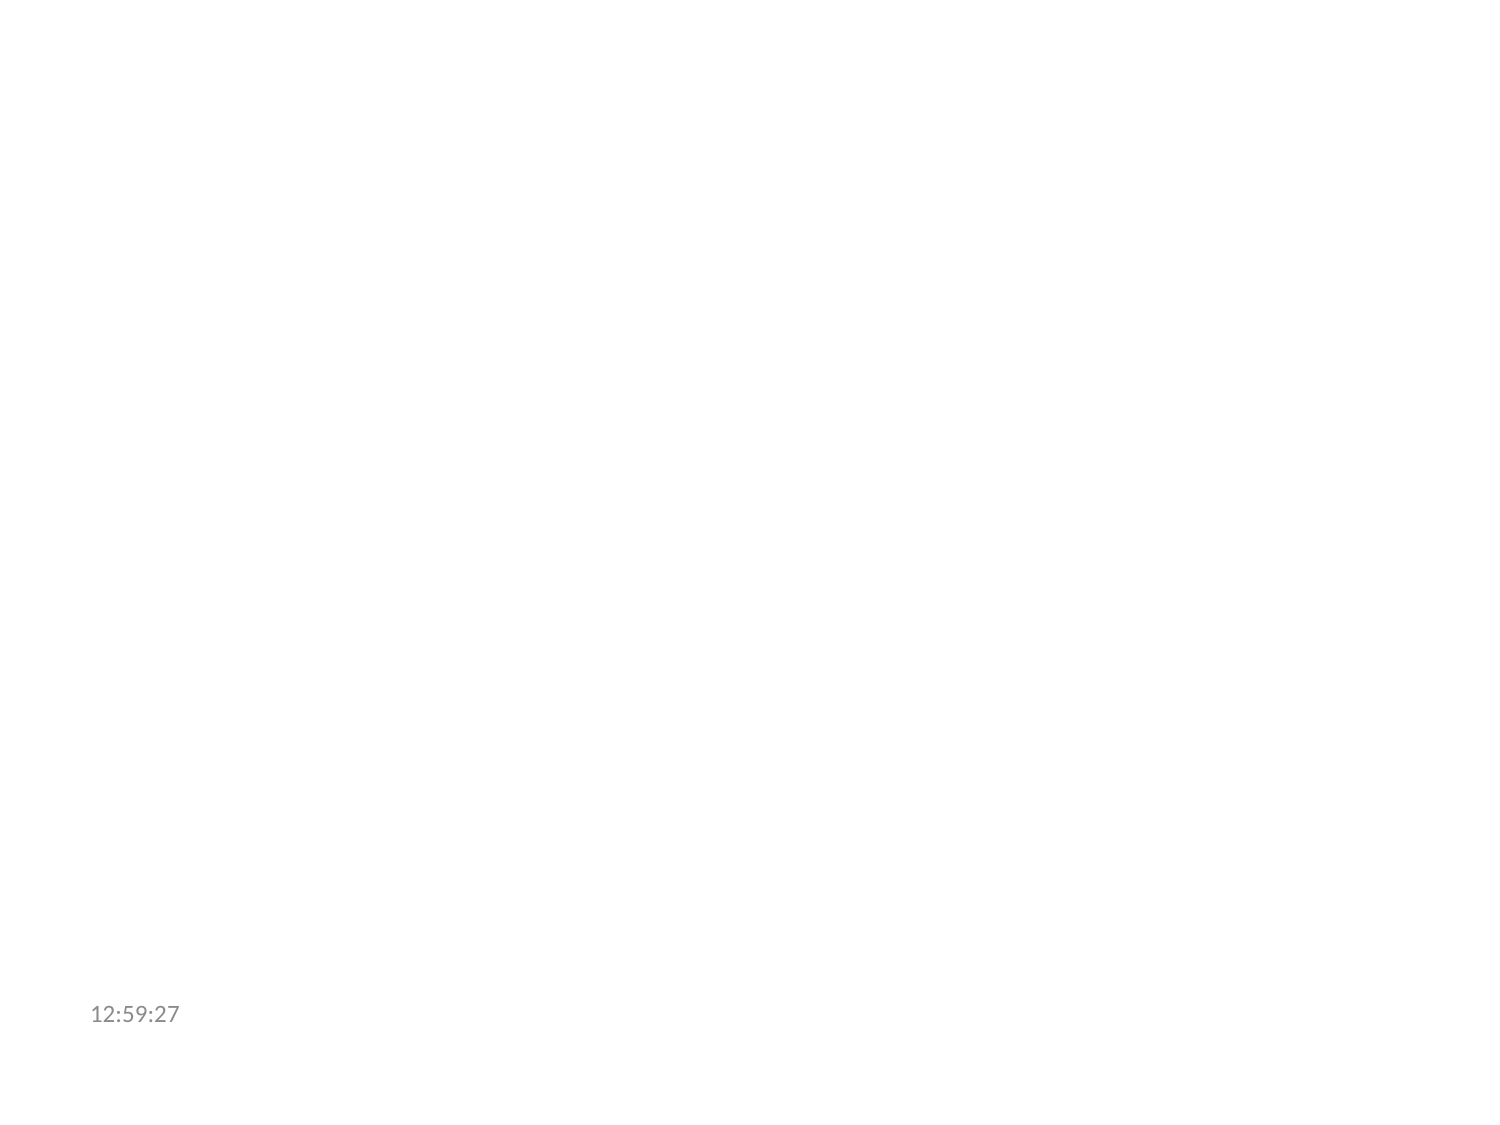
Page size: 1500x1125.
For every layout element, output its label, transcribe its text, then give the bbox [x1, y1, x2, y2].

text_box 15:35:09 [75, 982, 425, 1043]
